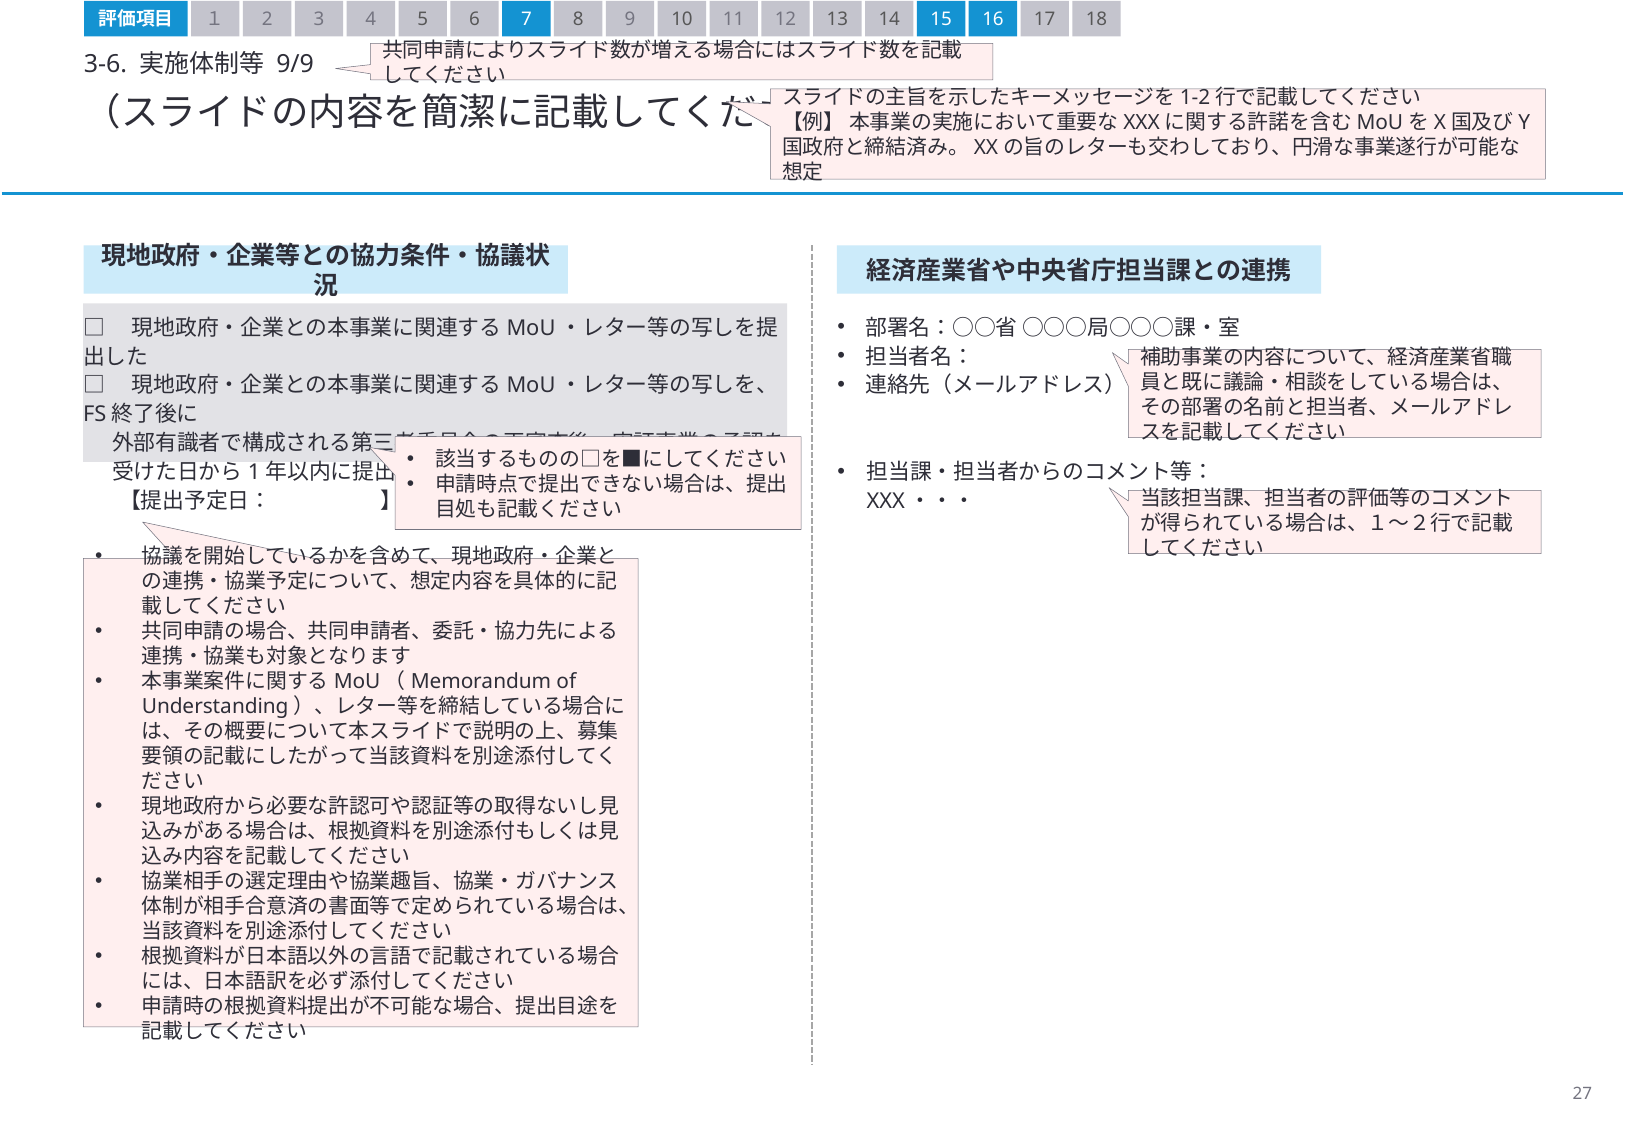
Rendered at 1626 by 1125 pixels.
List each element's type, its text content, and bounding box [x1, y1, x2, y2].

text_box 部署名：○○省 ○○○局○○○課・室 担当者名： 連絡先（メールアドレス）： 担当課・担当者からのコメント等： XXX・・・ [837, 303, 1542, 528]
text_box XXX [83, 462, 788, 1065]
text_box □ 現地政府・企業との本事業に関連するMoU・レター等の写しを提出した □ 現地政府・企業との本事業に関連するMoU・レター等の写しを、FS終了後に 外部有識者で構成される第三者委員会の再審査後、実証事業の承認を 受けた日から1年以内に提出する 【提出予定日： 】 [83, 303, 788, 462]
text_box 現地政府・企業等との協力条件・協議状況 [83, 244, 569, 295]
text_box スライドの主旨を示したキーメッセージを1-2行で記載してください 【例】 本事業の実施において重要なXXXに関する許諾を含むMoUをX国及びY国政府と締結済み。XXの旨のレターも交わしており、円滑な事業遂行が可能な想定 [725, 87, 1547, 180]
list 3-6. 実施体制等 9/9 [84, 40, 1543, 82]
text_box 該当するものの□を■にしてください 申請時点で提出できない場合は、提出目処も記載ください [368, 435, 802, 531]
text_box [83, 0, 1122, 37]
text_box 補助事業の内容について、経済産業省職員と既に議論・相談をしている場合は、その部署の名前と担当者、メールアドレスを記載してください [1111, 348, 1543, 439]
text_box 共同申請によりスライド数が増える場合にはスライド数を記載してください [334, 42, 994, 81]
text_box 当該担当課、担当者の評価等のコメントが得られている場合は、１～２行で記載してください [1108, 486, 1543, 555]
text_box 協議を開始しているかを含めて、現地政府・企業との連携・協業予定について、想定内容を具体的に記載してください 共同申請の場合、共同申請者、委託・協力先による連携・協業も対象となります 本事業案件に関するMoU（Memorandum of Understanding）、レター等を締結している場合には、その概要について本スライドで説明の上、募集要領の記載にしたがって当該資料を別途添付してください 現地政府から必要な許認可や認証等の取得ないし見込みがある場合は、根拠資料を別途添付もしくは見込み内容を記載してください 協業相手の選定理由や協業趣旨、協業・ガバナンス体制が相手合意済の書面等で定められている場合は、当該資料を別途添付してください 根拠資料が日本語以外の言語で記載されている場合には、日本語訳を必ず添付してください 申請時の根拠資料提出が不可能な場合、提出目途を記載してください [82, 521, 640, 1028]
text_box 経済産業省や中央省庁担当課との連携 [836, 244, 1322, 295]
list （スライドの内容を簡潔に記載してください） [84, 83, 1543, 183]
